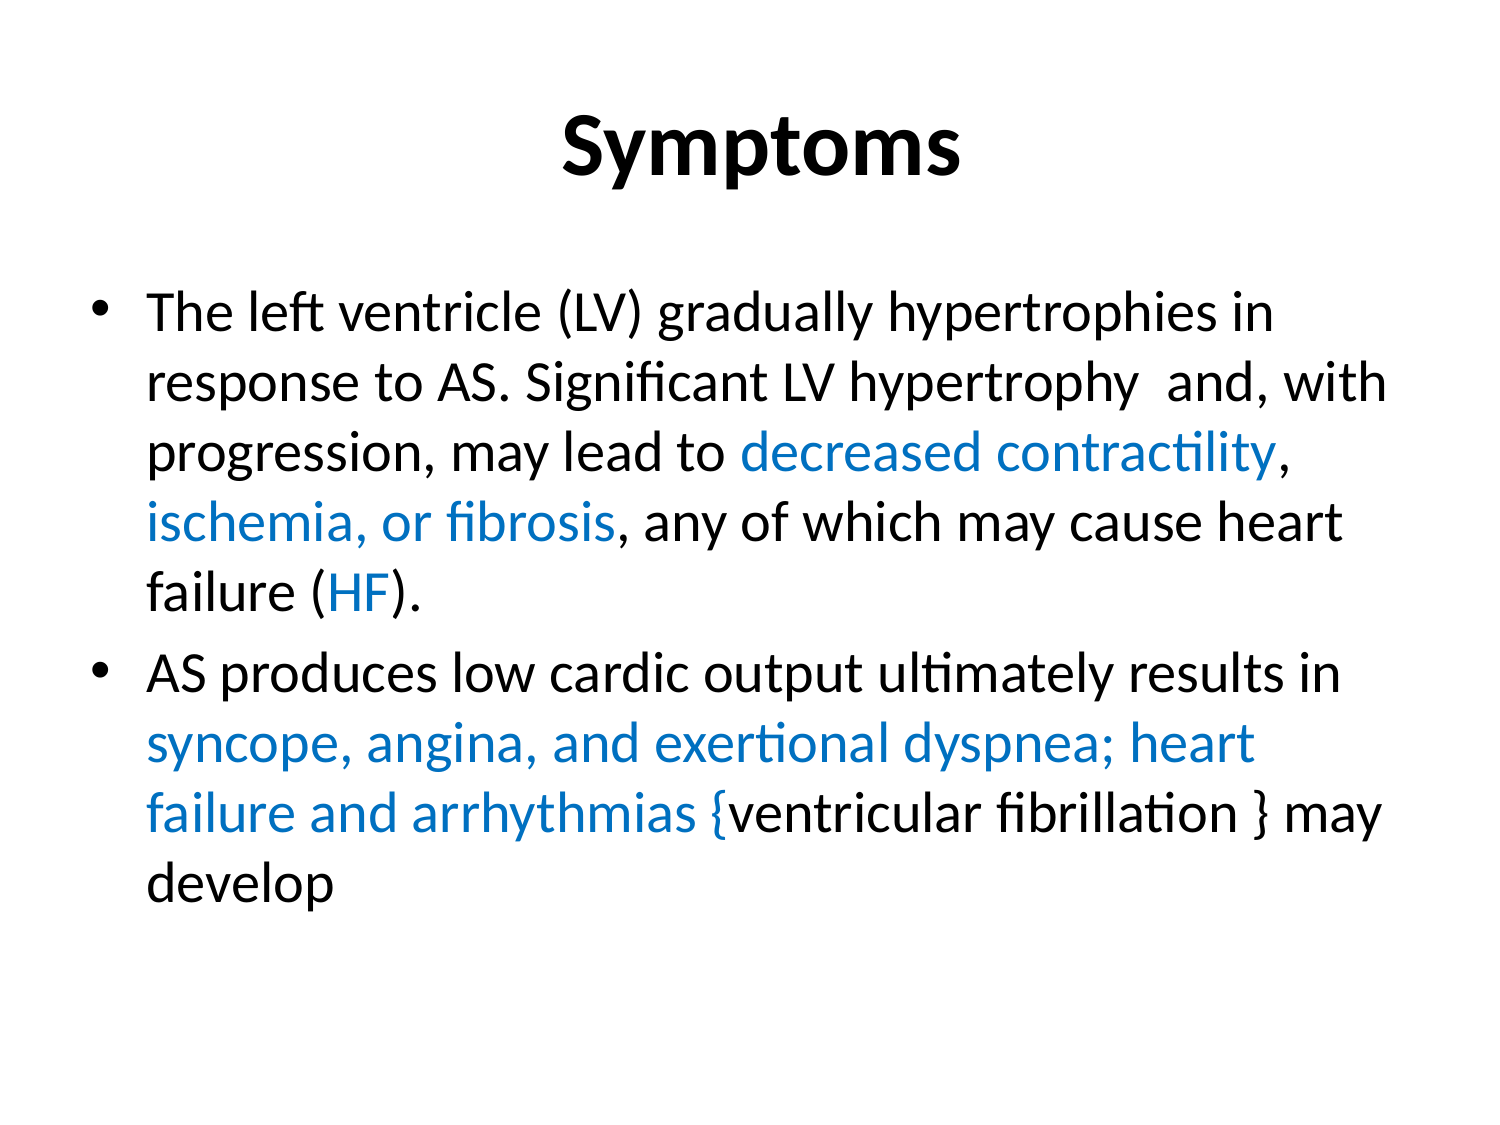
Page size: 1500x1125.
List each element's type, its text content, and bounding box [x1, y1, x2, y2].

list The left ventricle (LV) gradually hypertrophies in response to AS. Significant LV hypertrophy and, with progression, may lead to decreased contractility, ischemia, or fibrosis, any of which may cause heart failure (HF). AS produces low cardic output ultimately results in syncope, angina, and exertional dyspnea; heart failure and arrhythmias {ventricular fibrillation } may develop [75, 265, 1425, 1008]
title Symptoms [75, 45, 1425, 233]
